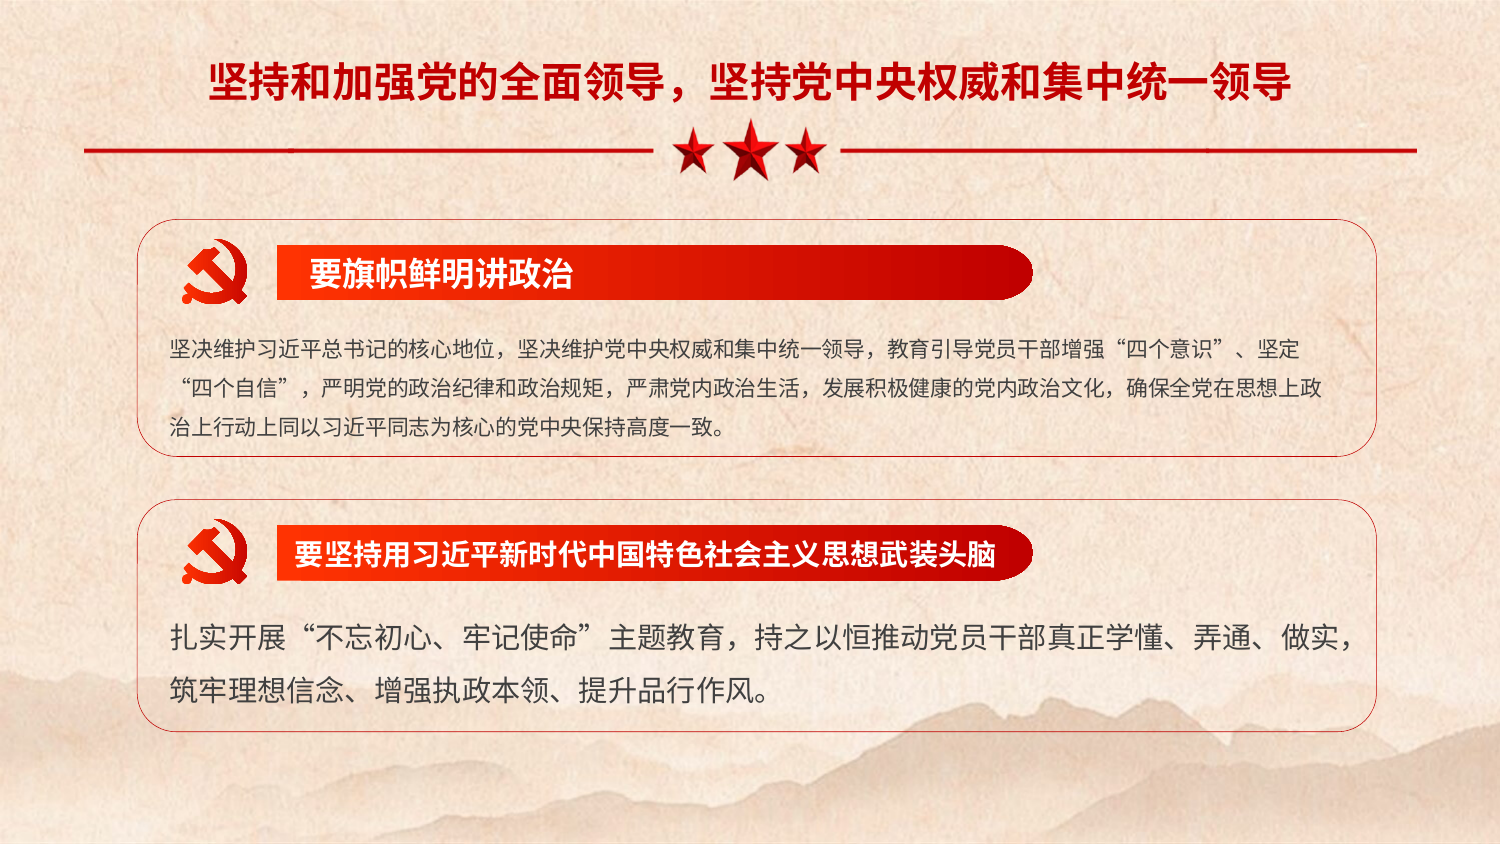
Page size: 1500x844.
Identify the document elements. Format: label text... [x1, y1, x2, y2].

text_box 坚持和加强党的全面领导，坚持党中央权威和集中统一领导 [157, 48, 1342, 114]
picture [0, 0, 1500, 844]
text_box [137, 219, 1391, 457]
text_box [137, 499, 1391, 732]
